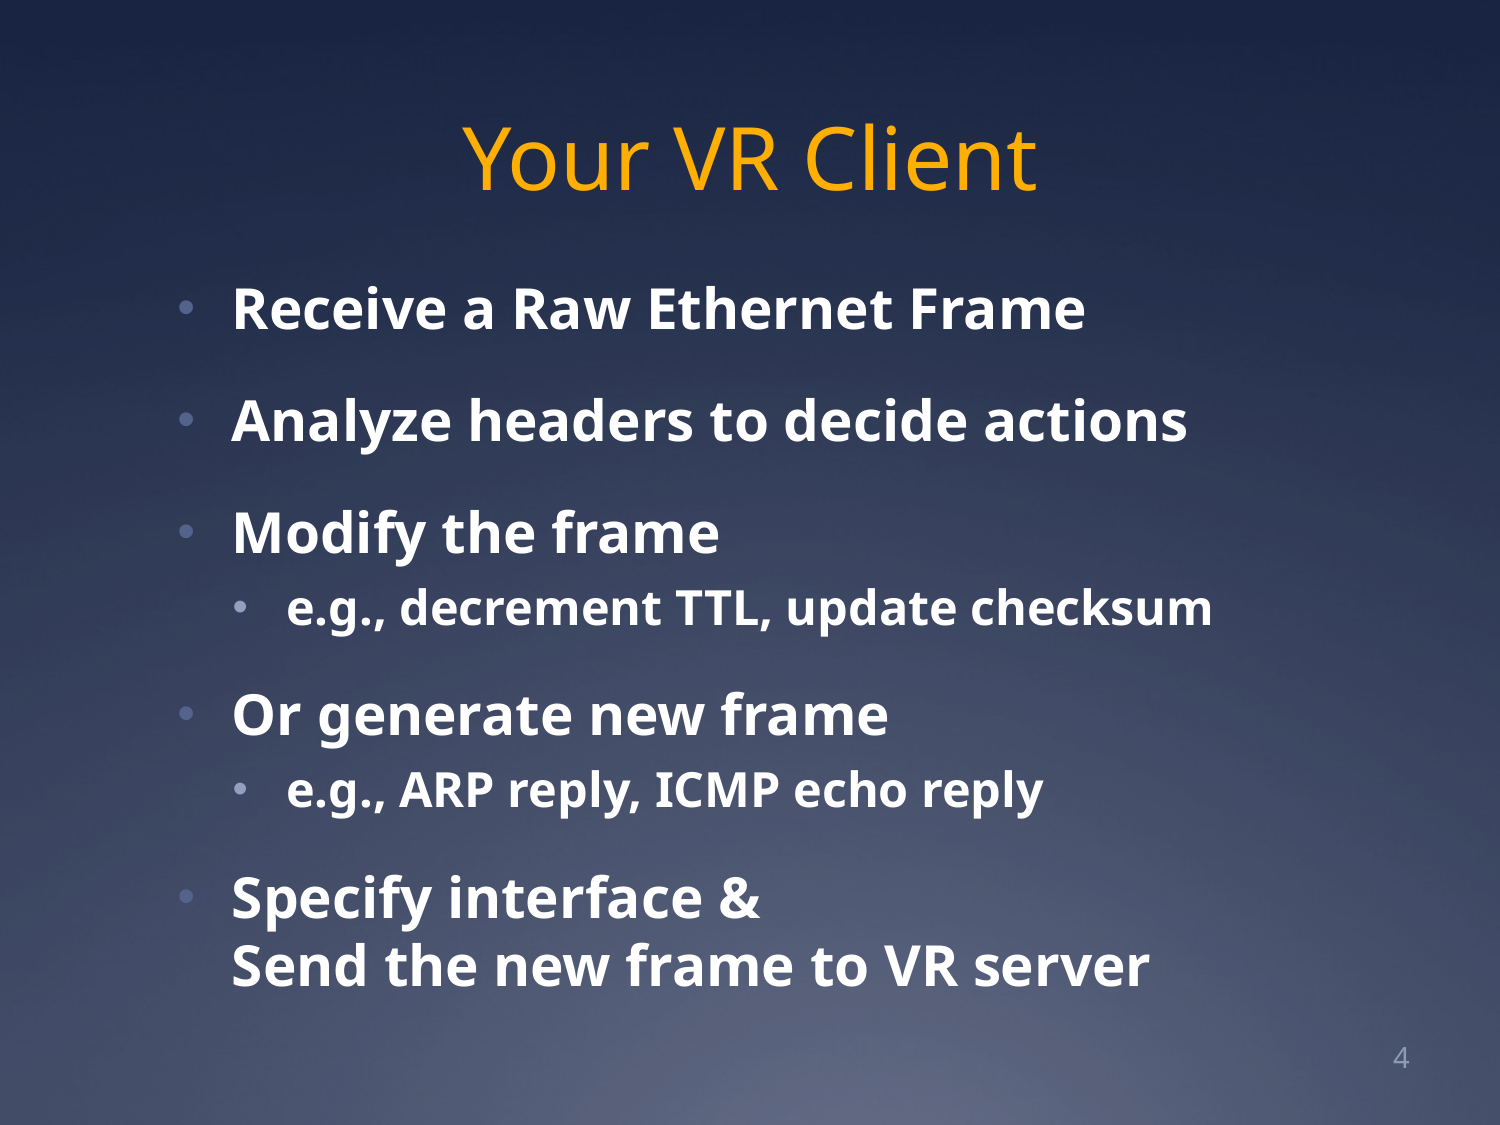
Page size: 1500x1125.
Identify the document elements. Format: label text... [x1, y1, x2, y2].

list Receive a Raw Ethernet Frame Analyze headers to decide actions Modify the frame e.g., decrement TTL, update checksum Or generate new frame e.g., ARP reply, ICMP echo reply Specify interface & Send the new frame to VR server [162, 265, 1338, 1005]
title Your VR Client [100, 95, 1400, 225]
slide_number 4 [1325, 1029, 1425, 1090]
